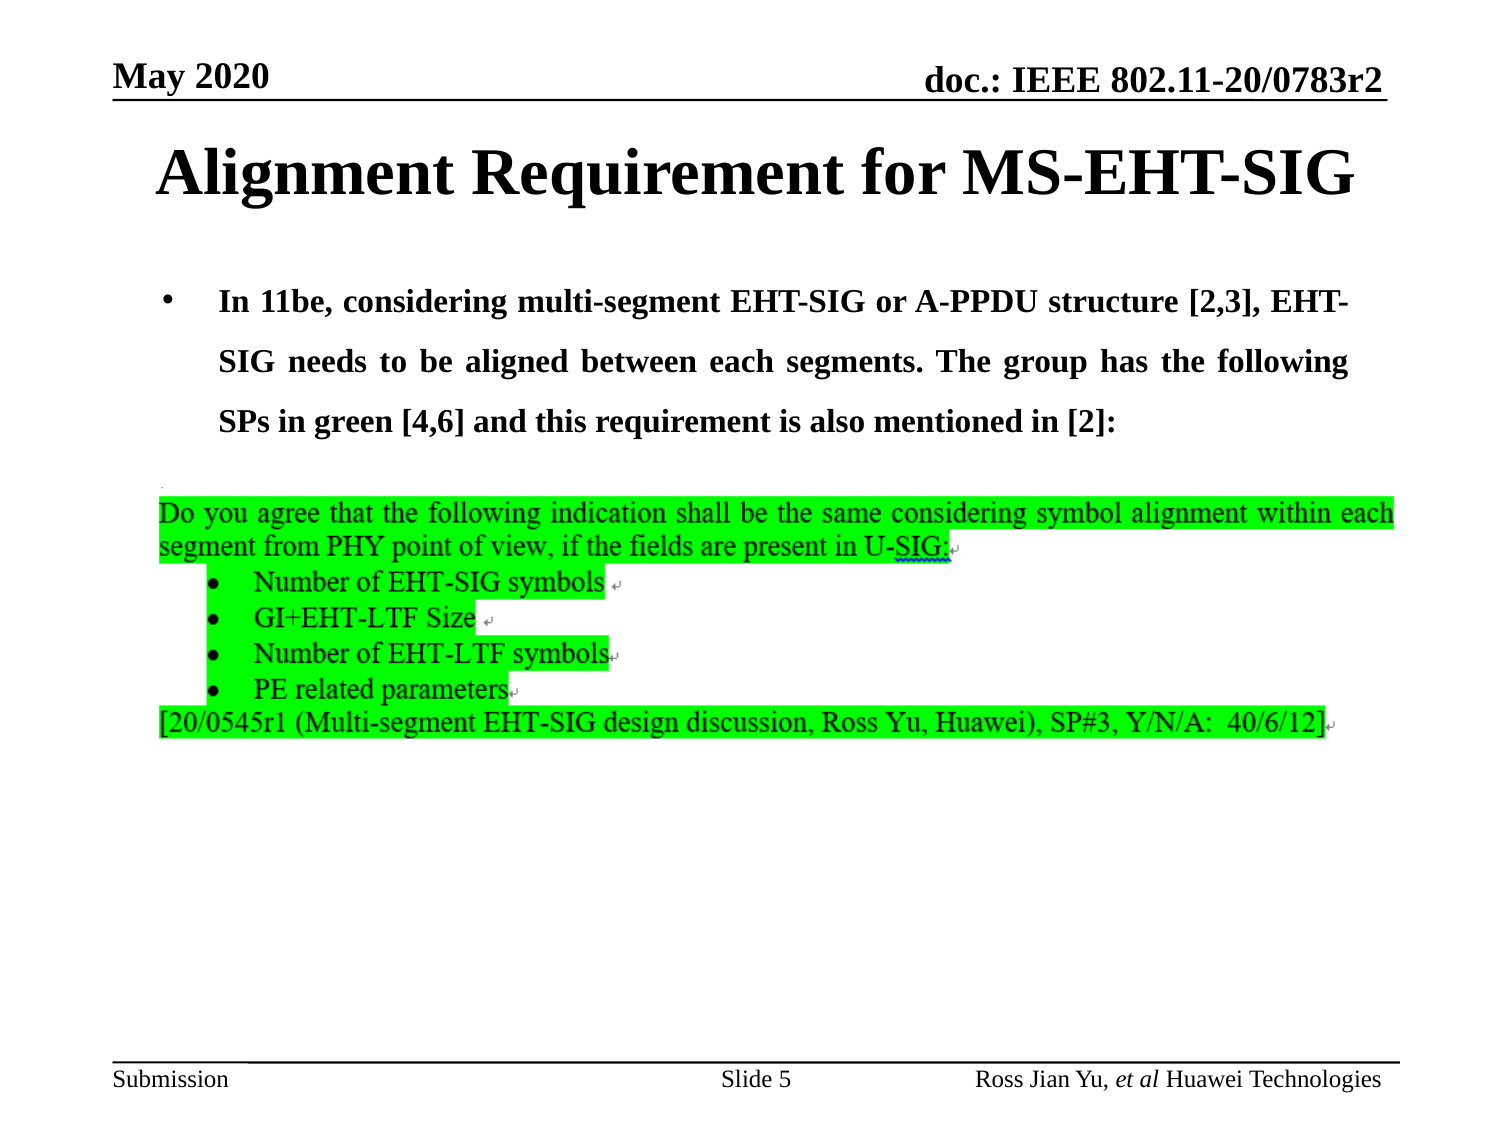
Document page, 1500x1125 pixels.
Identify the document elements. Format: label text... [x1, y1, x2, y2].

title Alignment Requirement for MS-EHT-SIG [99, 123, 1413, 212]
list In 11be, considering multi-segment EHT-SIG or A-PPDU structure [2,3], EHT-SIG needs to be aligned between each segments. The group has the following SPs in green [4,6] and this requirement is also mentioned in [2]: [146, 251, 1366, 486]
picture [146, 487, 1402, 744]
slide_number Slide 5 [712, 1061, 800, 1093]
